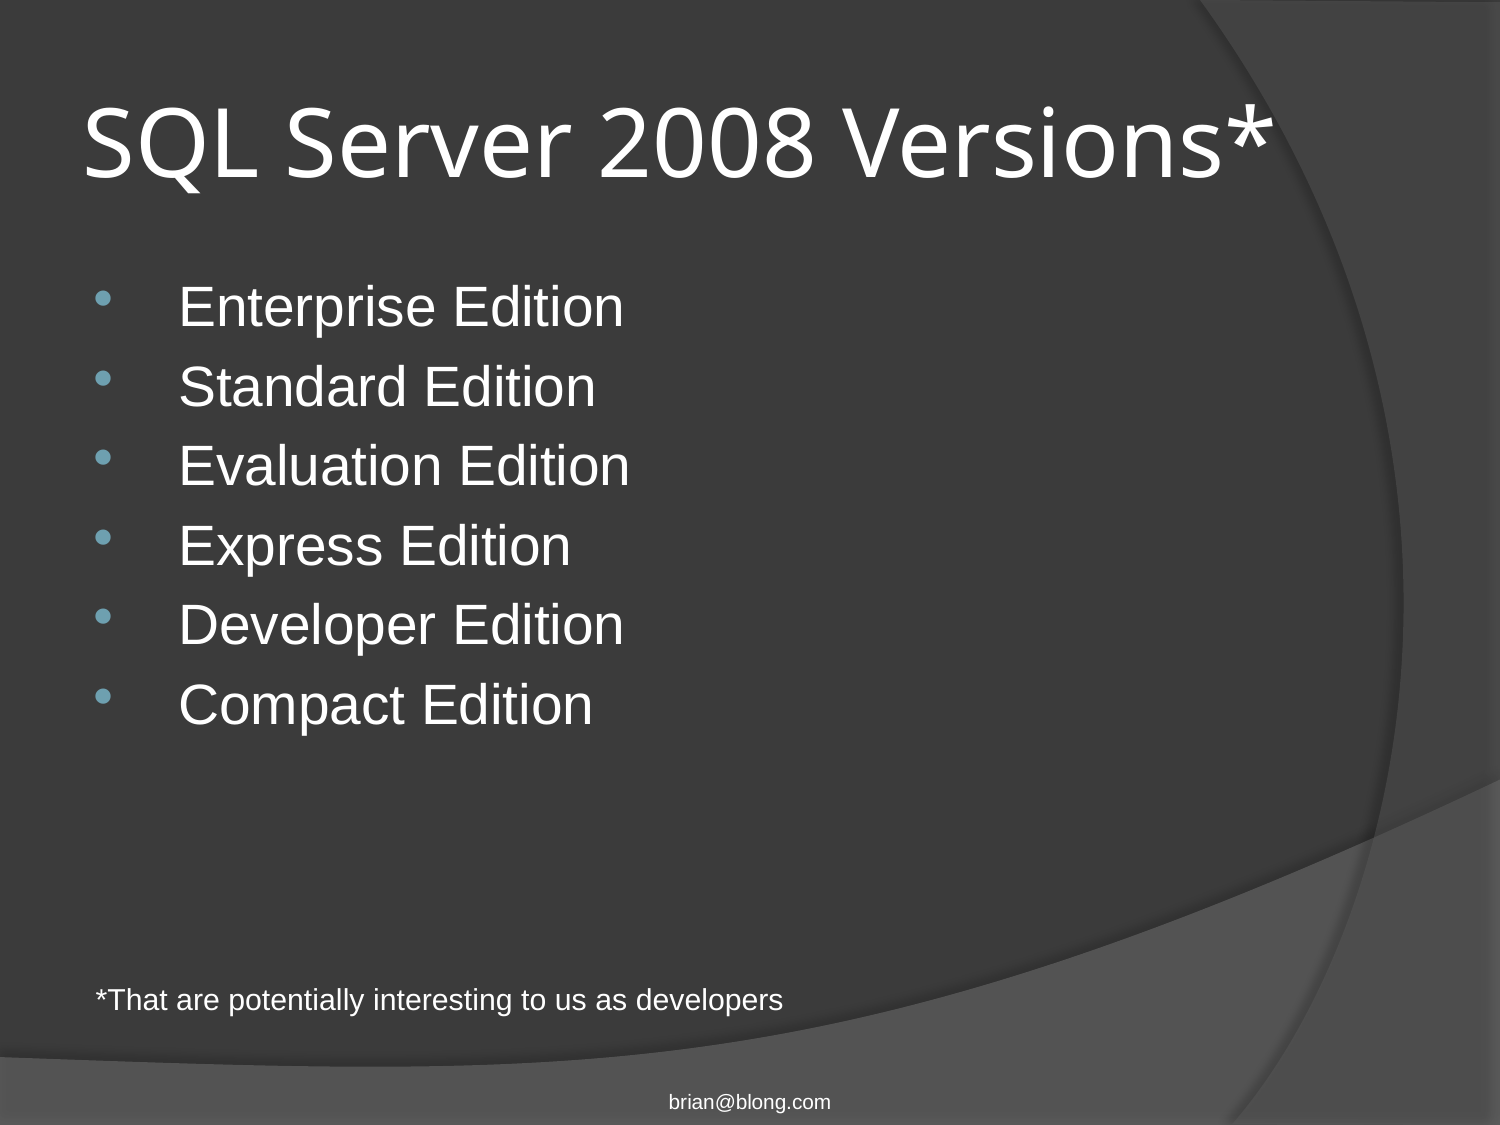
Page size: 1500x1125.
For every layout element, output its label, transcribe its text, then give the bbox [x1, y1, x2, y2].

footer brian@blong.com [512, 1053, 988, 1114]
title SQL Server 2008 Versions* [75, 45, 1300, 233]
list Enterprise Edition Standard Edition Evaluation Edition Express Edition Developer Edition Compact Edition *That are potentially interesting to us as developers [75, 262, 1300, 1032]
